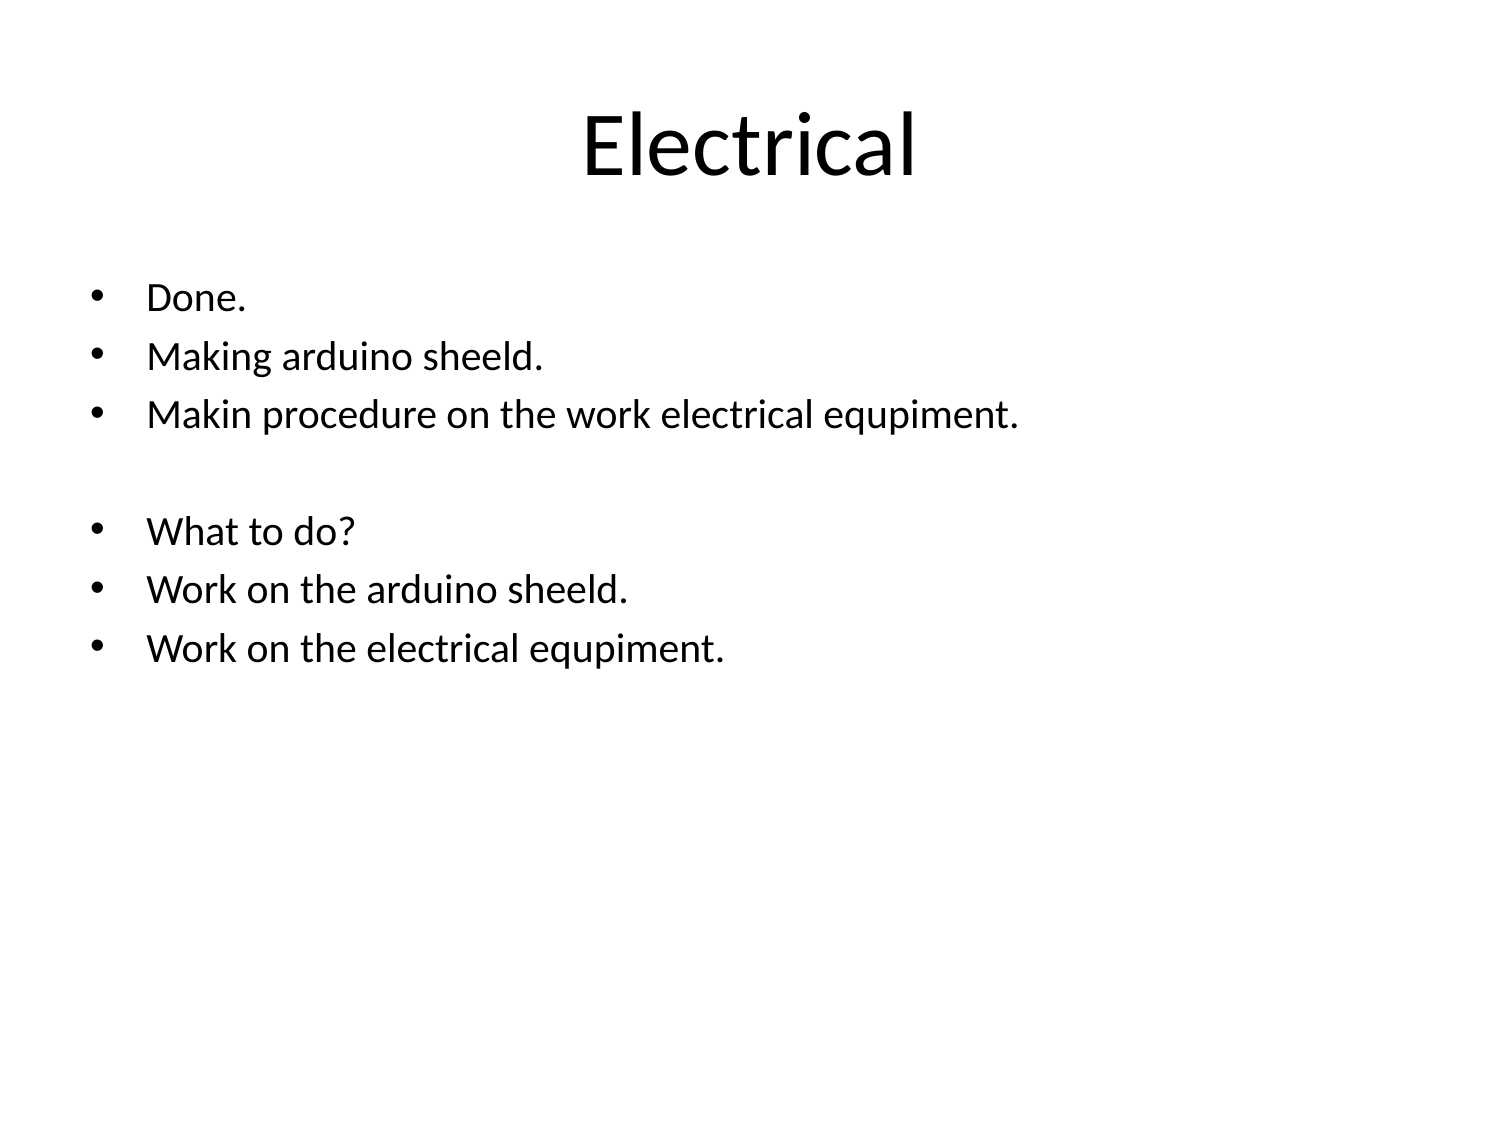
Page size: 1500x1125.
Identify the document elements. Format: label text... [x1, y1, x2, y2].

list Done. Making arduino sheeld. Makin procedure on the work electrical equpiment. What to do? Work on the arduino sheeld. Work on the electrical equpiment. [75, 262, 1425, 1005]
title Electrical [75, 45, 1425, 233]
